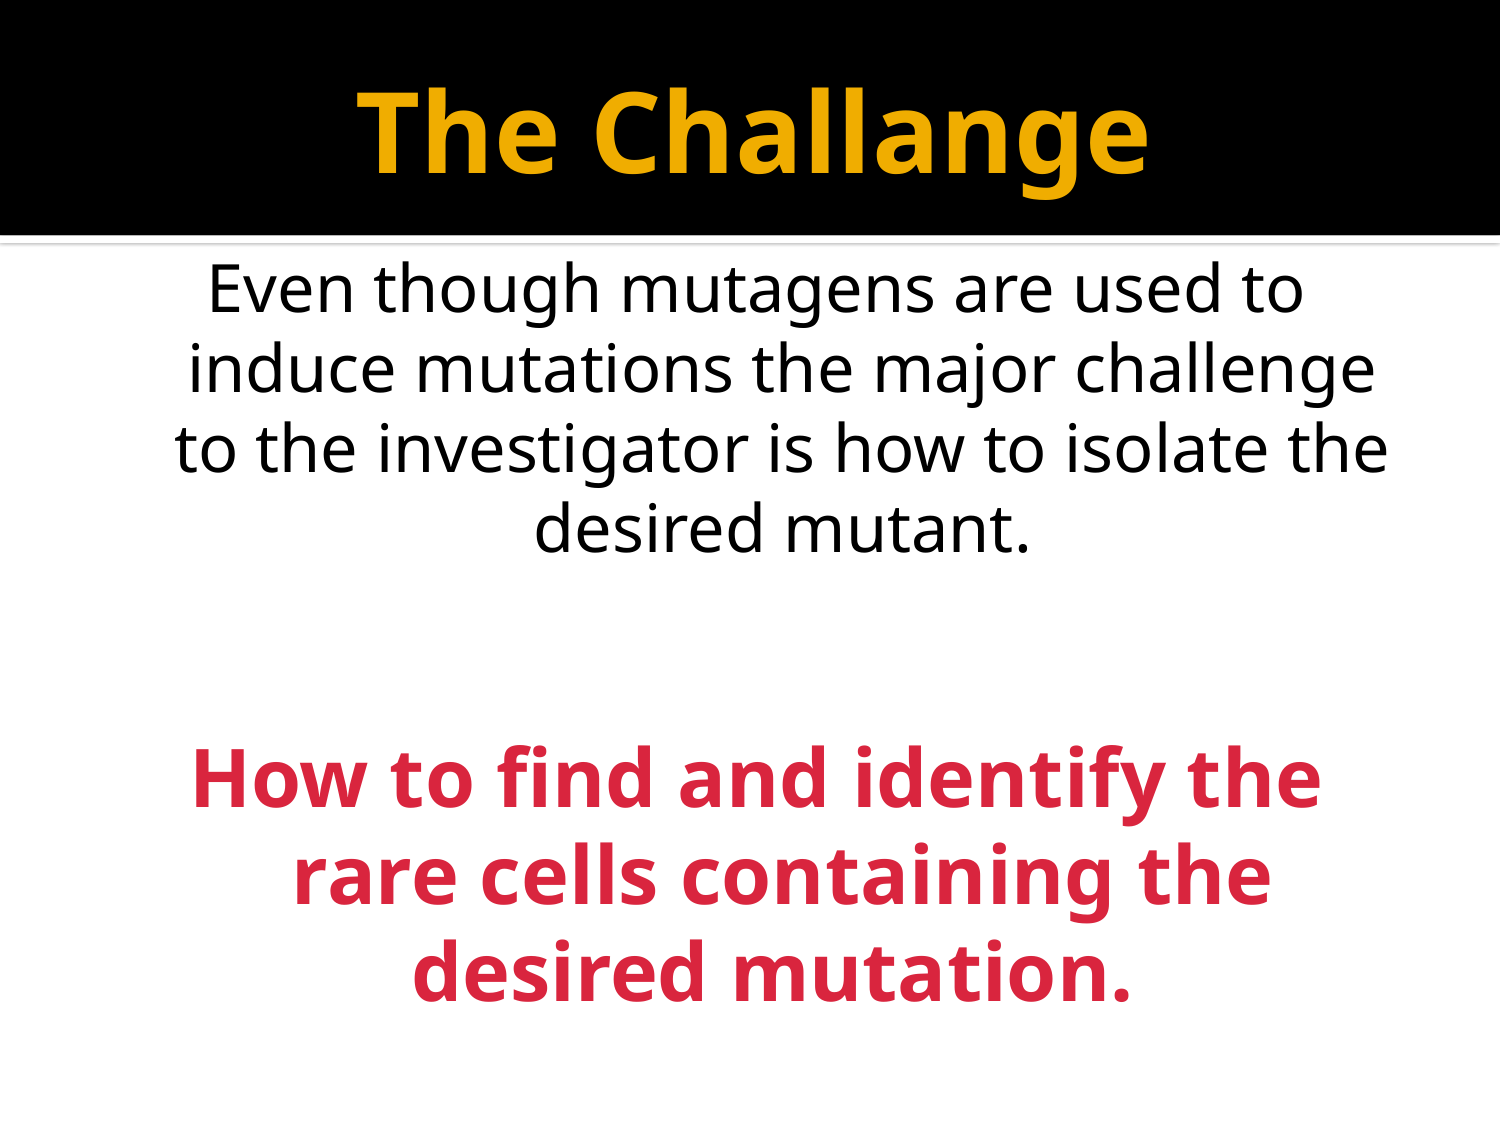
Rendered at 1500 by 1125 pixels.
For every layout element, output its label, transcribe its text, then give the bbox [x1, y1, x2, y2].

title The Challange [75, 25, 1425, 231]
list Even though mutagens are used to induce mutations the major challenge to the investigator is how to isolate the desired mutant. How to find and identify the rare cells containing the desired mutation. [75, 231, 1425, 1050]
